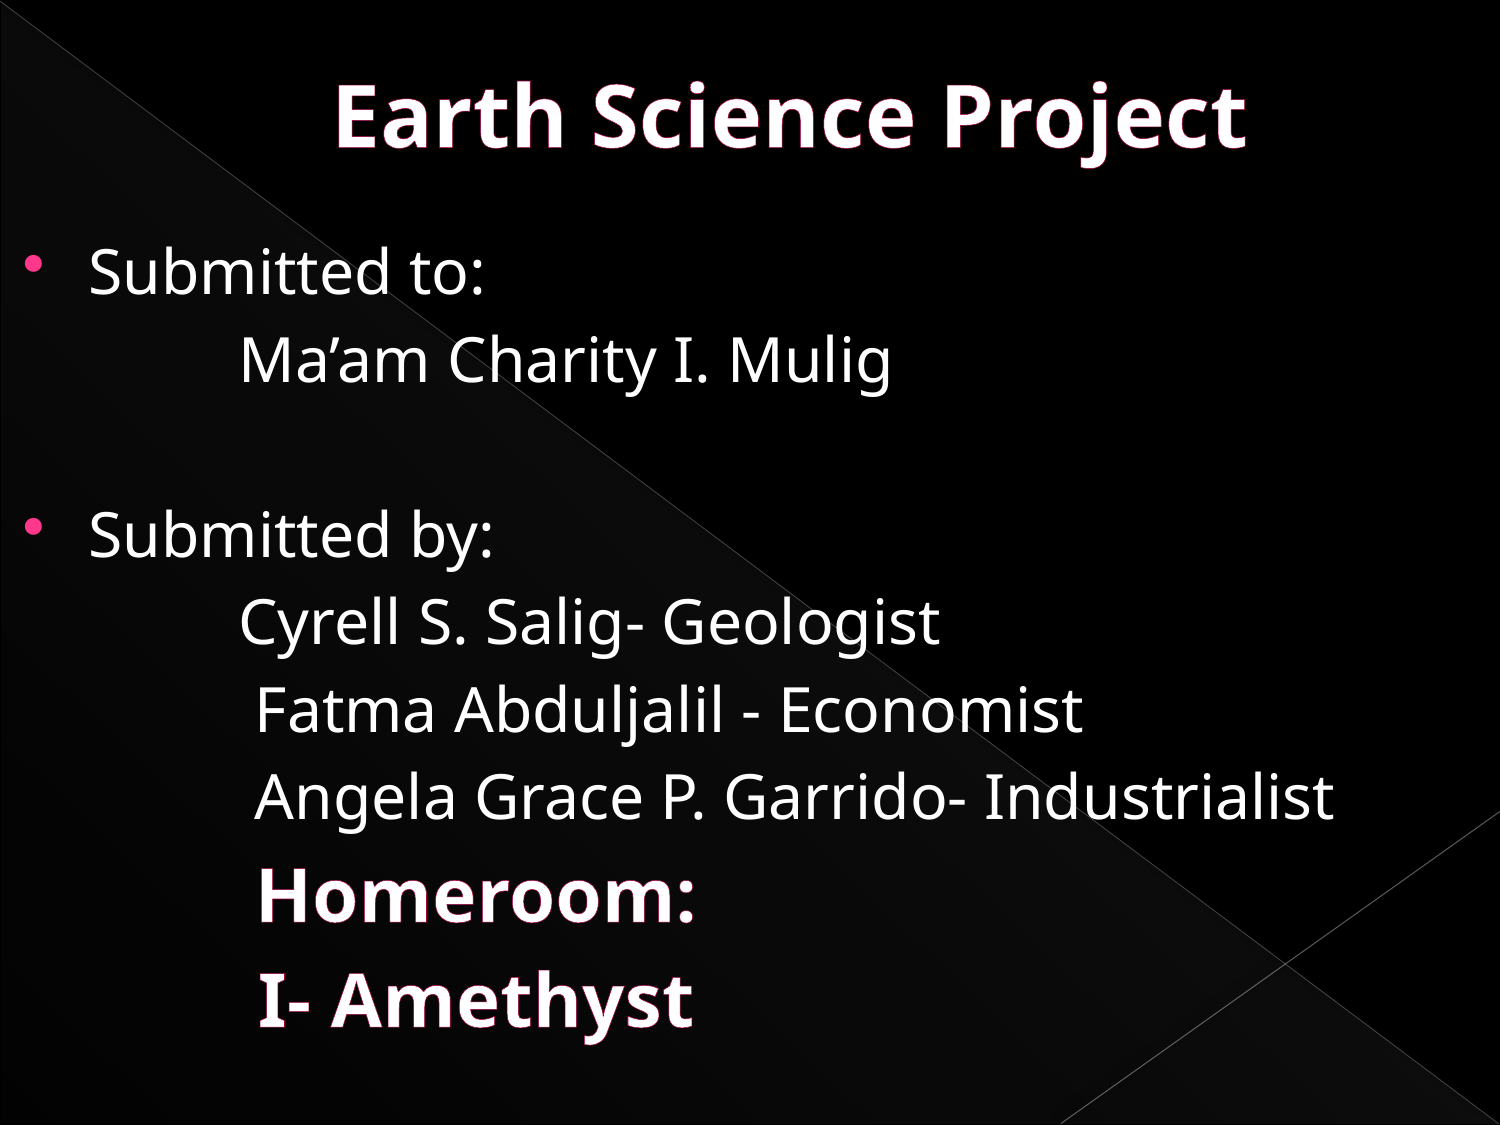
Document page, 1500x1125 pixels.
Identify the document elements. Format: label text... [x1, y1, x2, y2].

title Earth Science Project [0, 0, 1500, 224]
list Submitted to: Ma’am Charity I. Mulig Submitted by: Cyrell S. Salig- Geologist Fatma Abduljalil - Economist Angela Grace P. Garrido- Industrialist Homeroom: I- Amethyst [0, 224, 1500, 1125]
